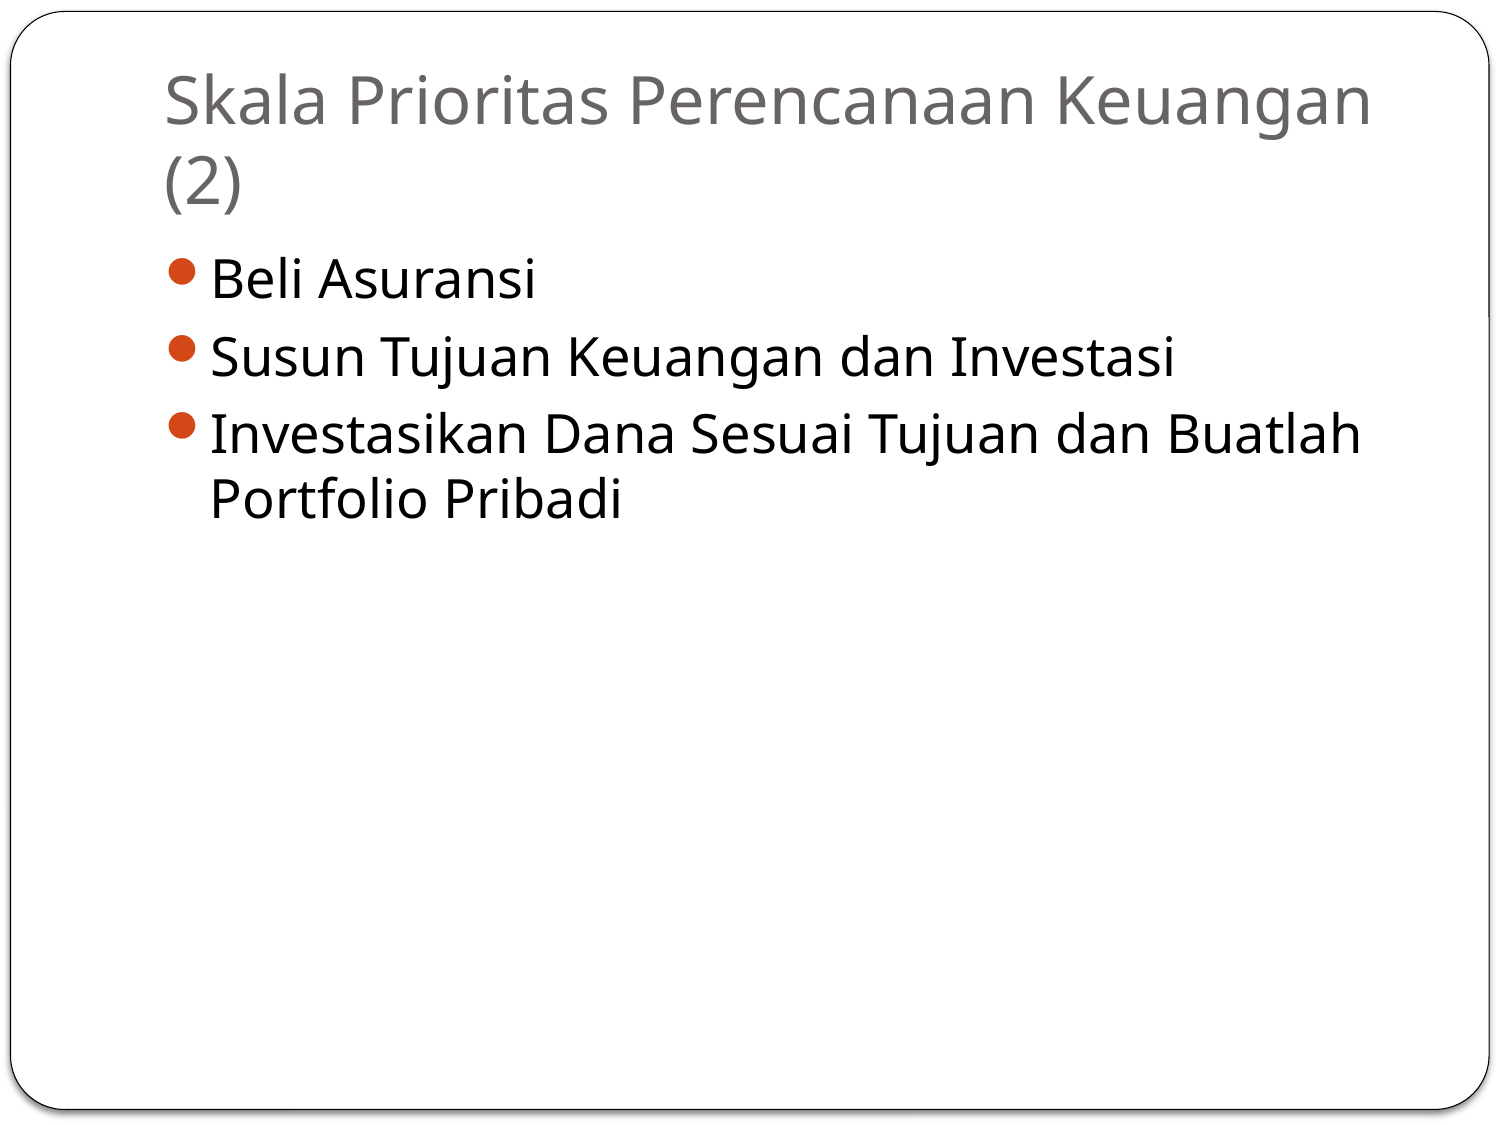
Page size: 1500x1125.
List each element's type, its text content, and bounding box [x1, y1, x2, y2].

list Beli Asuransi Susun Tujuan Keuangan dan Investasi Investasikan Dana Sesuai Tujuan dan Buatlah Portfolio Pribadi [150, 237, 1425, 988]
title Skala Prioritas Perencanaan Keuangan (2) [150, 45, 1425, 233]
